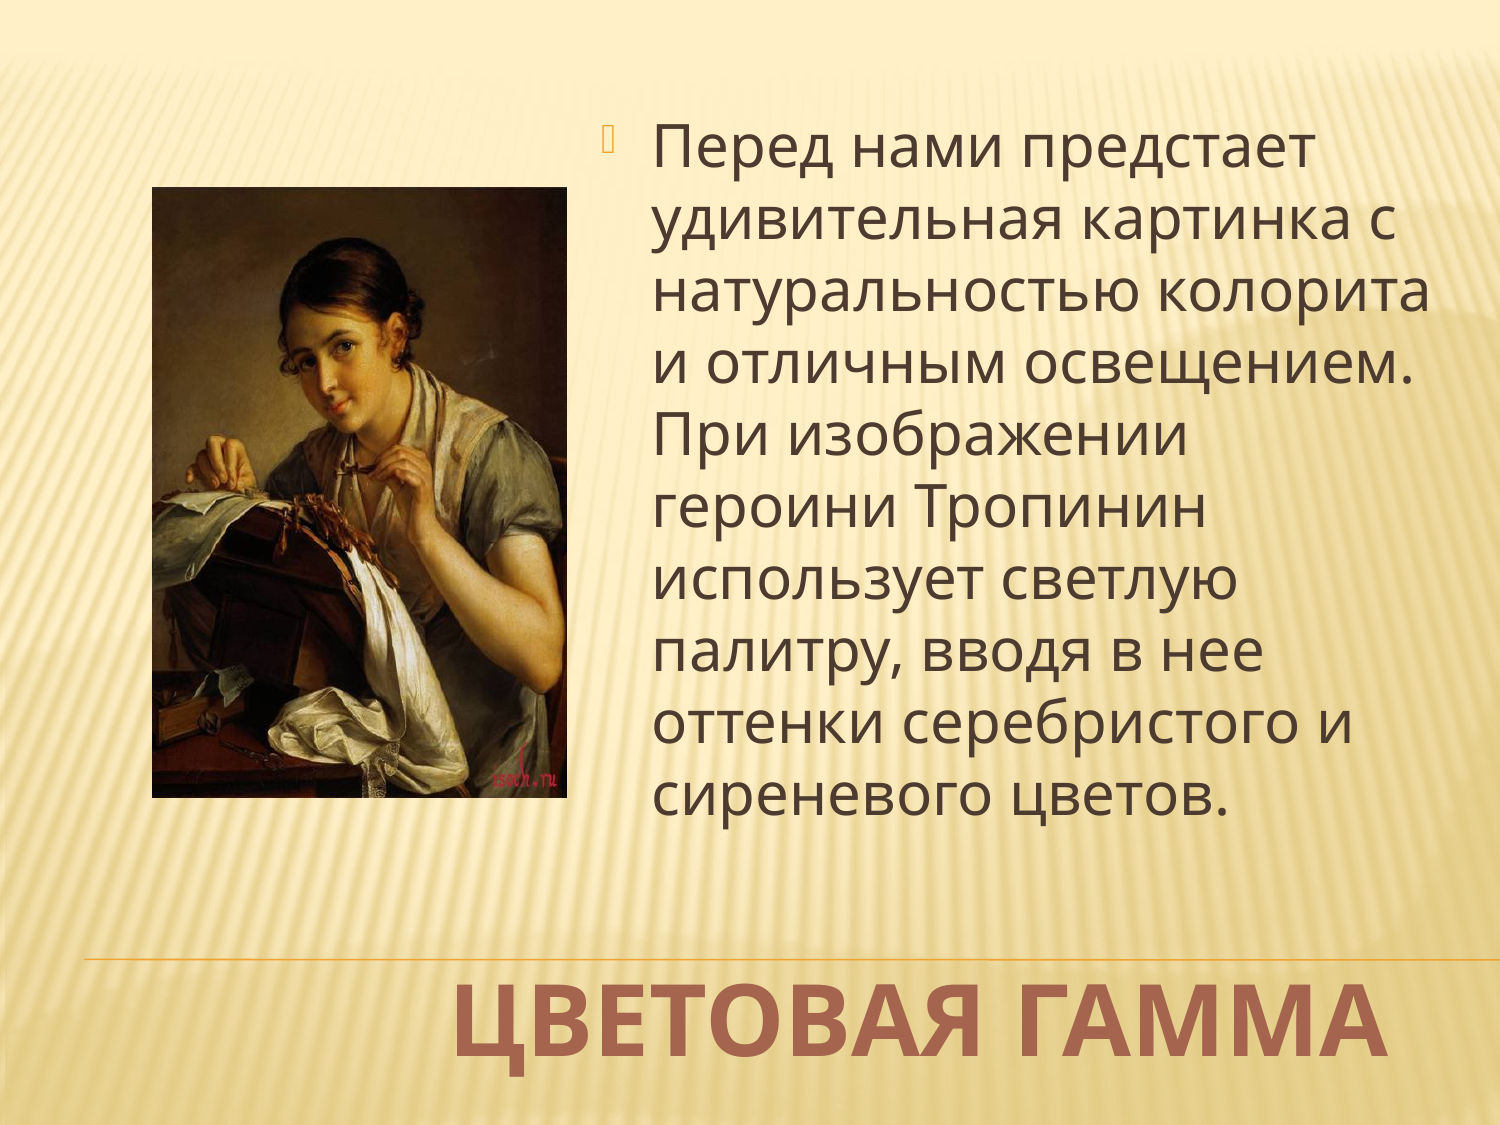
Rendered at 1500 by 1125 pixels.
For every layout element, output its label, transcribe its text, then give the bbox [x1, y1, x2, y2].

list [75, 99, 569, 888]
picture [152, 187, 567, 798]
list Перед нами предстает удивительная картинка с натуральностью колорита и отличным освещением. При изображении героини Тропинин использует светлую палитру, вводя в нее оттенки серебристого и сиреневого цветов. [586, 99, 1463, 888]
title Цветовая гамма [82, 914, 1470, 1000]
